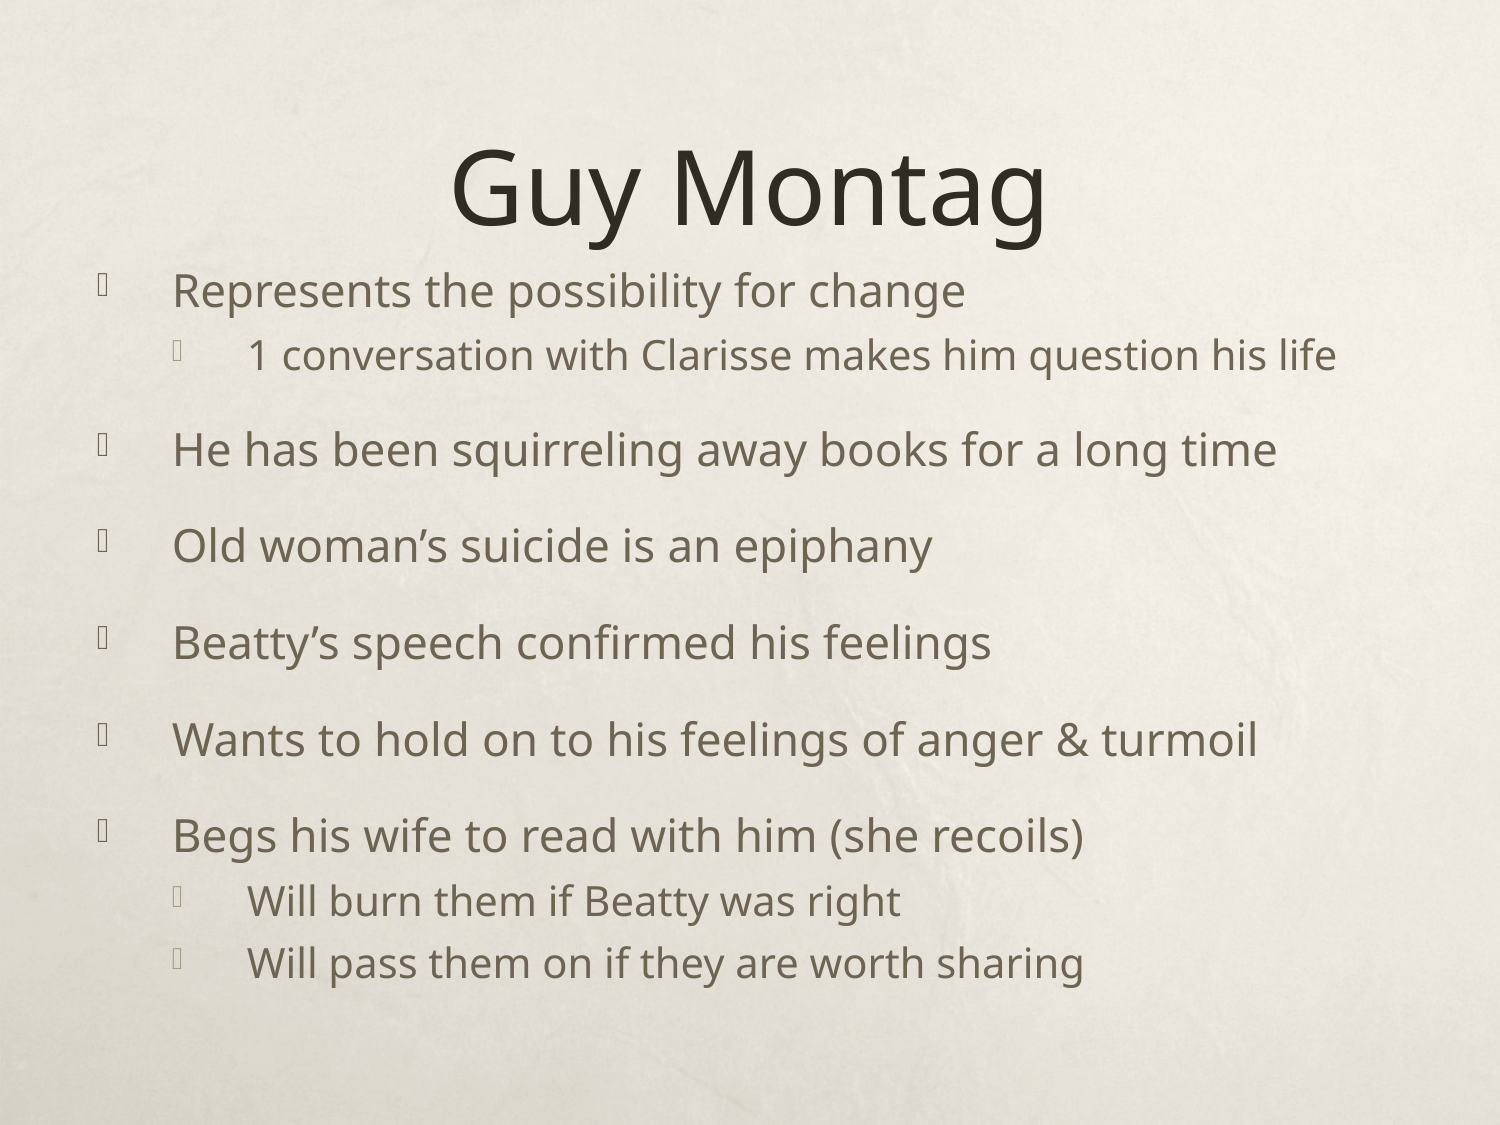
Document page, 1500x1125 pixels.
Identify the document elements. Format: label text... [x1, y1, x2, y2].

title Guy Montag [81, 15, 1419, 253]
list Represents the possibility for change 1 conversation with Clarisse makes him question his life He has been squirreling away books for a long time Old woman’s suicide is an epiphany Beatty’s speech confirmed his feelings Wants to hold on to his feelings of anger & turmoil Begs his wife to read with him (she recoils) Will burn them if Beatty was right Will pass them on if they are worth sharing [81, 253, 1419, 1038]
